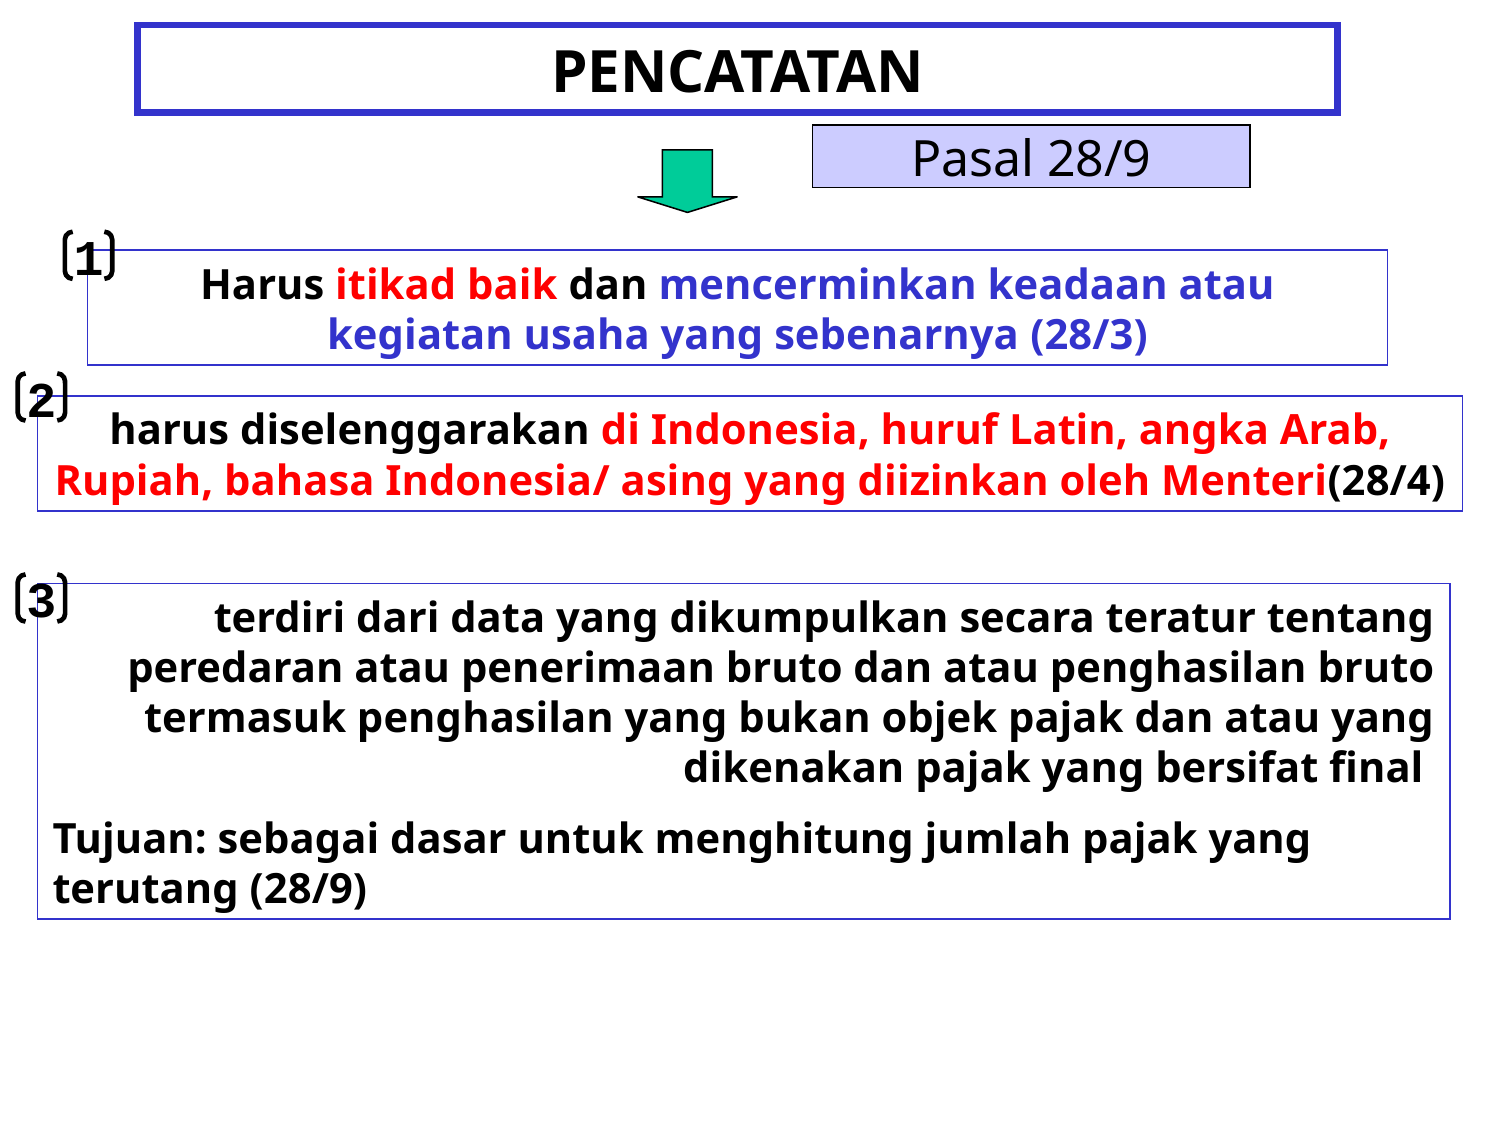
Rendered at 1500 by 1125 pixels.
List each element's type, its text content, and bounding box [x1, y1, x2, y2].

text_box Harus itikad baik dan mencerminkan keadaan atau kegiatan usaha yang sebenarnya (28/3) [87, 249, 1388, 365]
text_box harus diselenggarakan di Indonesia, huruf Latin, angka Arab, Rupiah, bahasa Indonesia/ asing yang diizinkan oleh Menteri(28/4) [37, 395, 1463, 511]
text_box [637, 149, 738, 213]
text_box terdiri dari data yang dikumpulkan secara teratur tentang peredaran atau penerimaan bruto dan atau penghasilan bruto termasuk penghasilan yang bukan objek pajak dan atau yang dikenakan pajak yang bersifat final Tujuan: sebagai dasar untuk menghitung jumlah pajak yang terutang (28/9) [37, 583, 1450, 920]
text_box 2 [17, 373, 66, 421]
text_box 3 [17, 574, 66, 622]
text_box Pasal 28/9 [812, 124, 1250, 188]
text_box 1 [64, 231, 113, 279]
title PENCATATAN [137, 24, 1338, 113]
